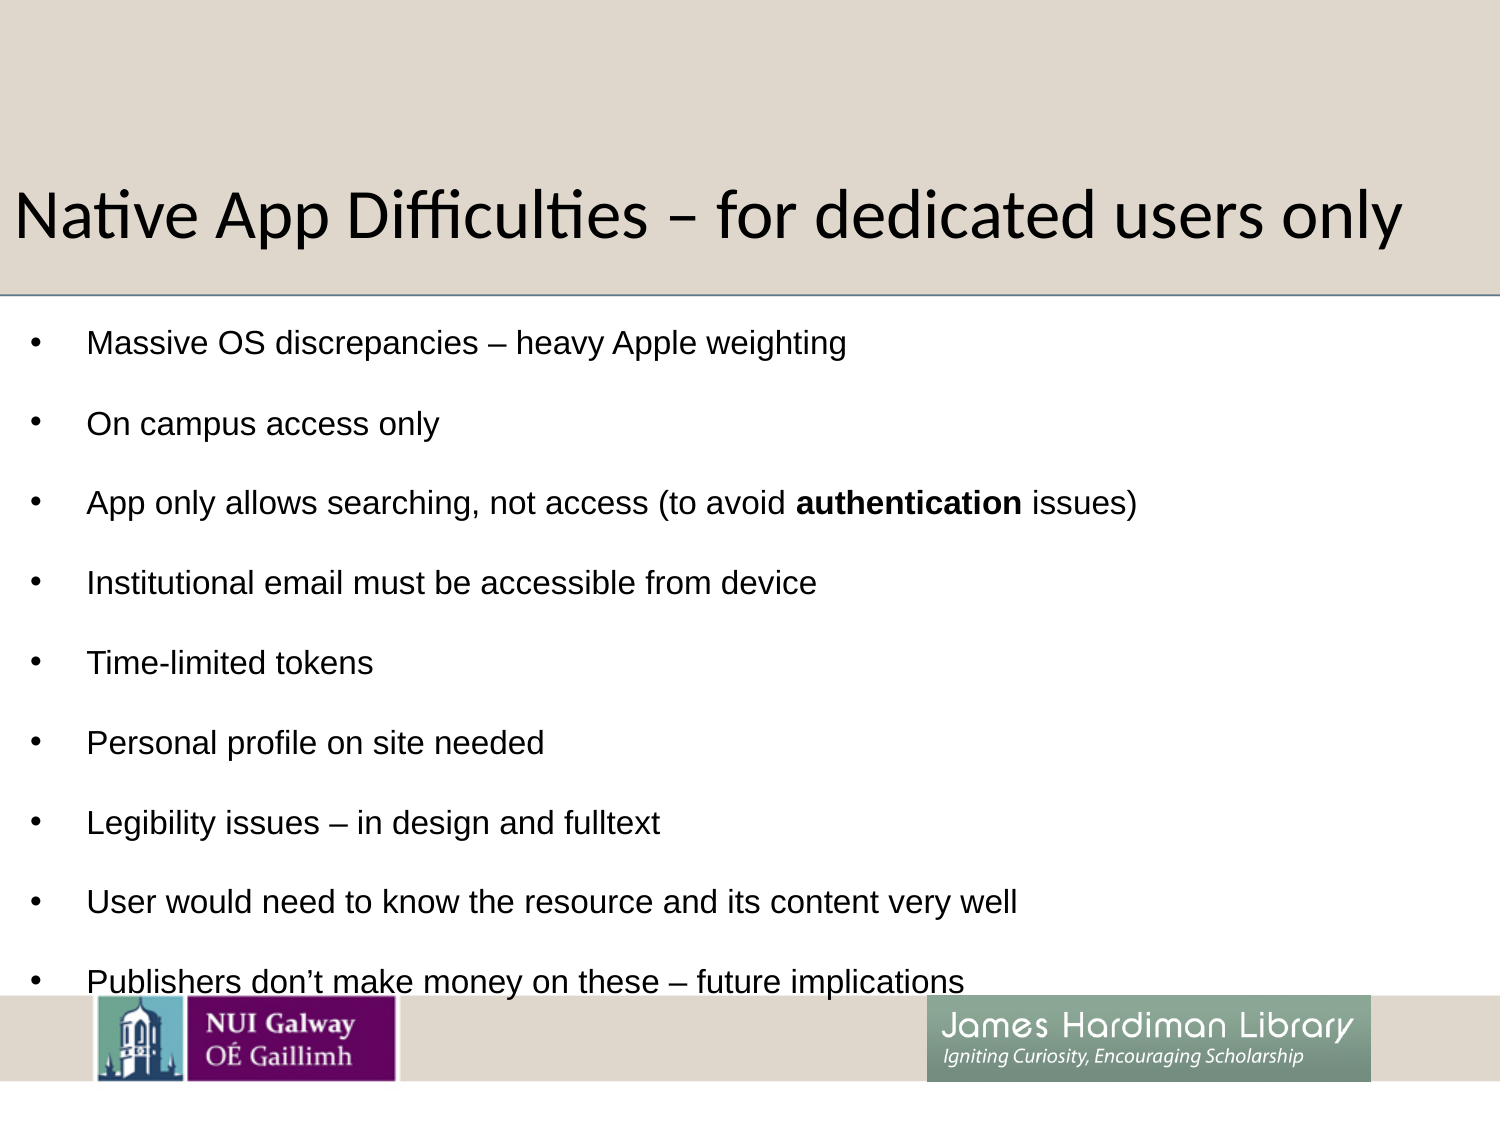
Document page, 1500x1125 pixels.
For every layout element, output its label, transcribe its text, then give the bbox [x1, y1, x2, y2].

text_box Massive OS discrepancies – heavy Apple weighting On campus access only App only allows searching, not access (to avoid authentication issues) Institutional email must be accessible from device Time-limited tokens Personal profile on site needed Legibility issues – in design and fulltext User would need to know the resource and its content very well Publishers don’t make money on these – future implications [15, 314, 1481, 1108]
text_box Native App Difficulties – for dedicated users only [0, 160, 1453, 261]
picture [0, 0, 1500, 1125]
